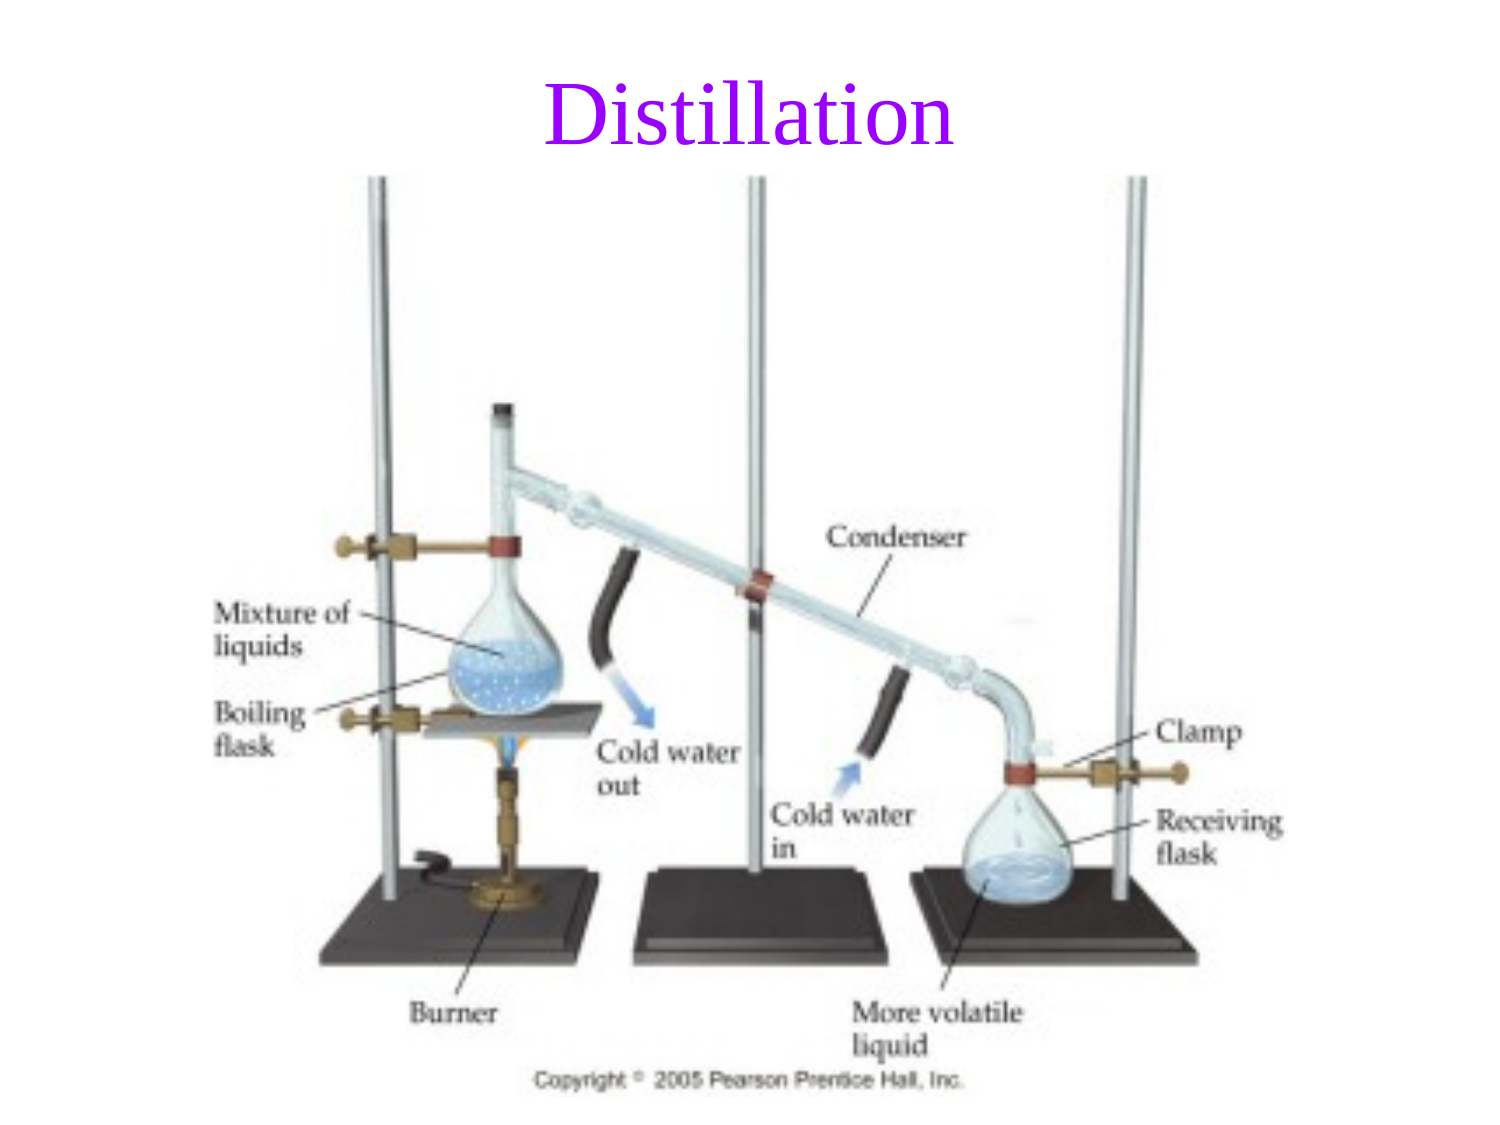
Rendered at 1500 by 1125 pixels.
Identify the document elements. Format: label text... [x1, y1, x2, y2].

text_box Distillation [112, 13, 1388, 202]
picture [212, 174, 1288, 1097]
